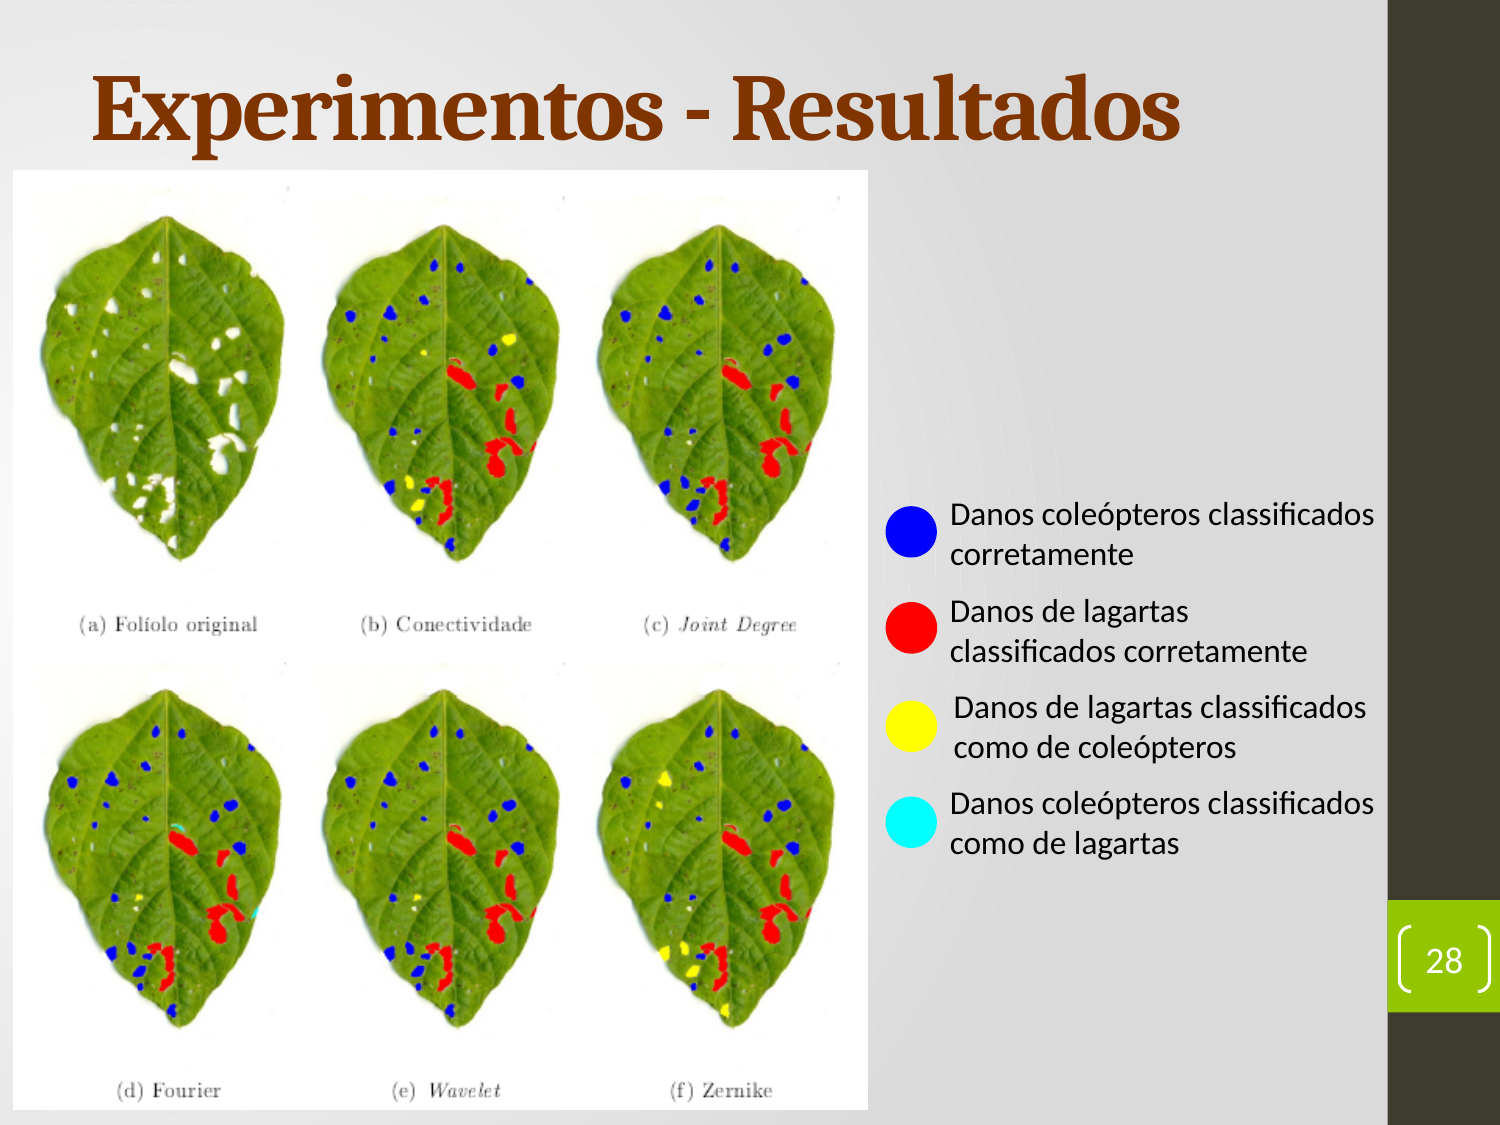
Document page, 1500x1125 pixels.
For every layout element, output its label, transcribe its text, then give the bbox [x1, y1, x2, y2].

text_box Danos de lagartas classificados como de coleópteros [938, 677, 1400, 773]
text_box Danos coleópteros classificados corretamente [935, 484, 1396, 580]
text_box Danos coleópteros classificados como de lagartas [935, 773, 1396, 869]
text_box [885, 700, 938, 753]
picture [12, 170, 869, 1111]
text_box [885, 602, 938, 654]
slide_number 28 [1397, 924, 1492, 994]
text_box Danos de lagartas classificados corretamente [935, 581, 1349, 677]
title Experimentos - Resultados [75, 8, 1325, 197]
text_box [885, 796, 935, 848]
text_box [885, 506, 937, 558]
